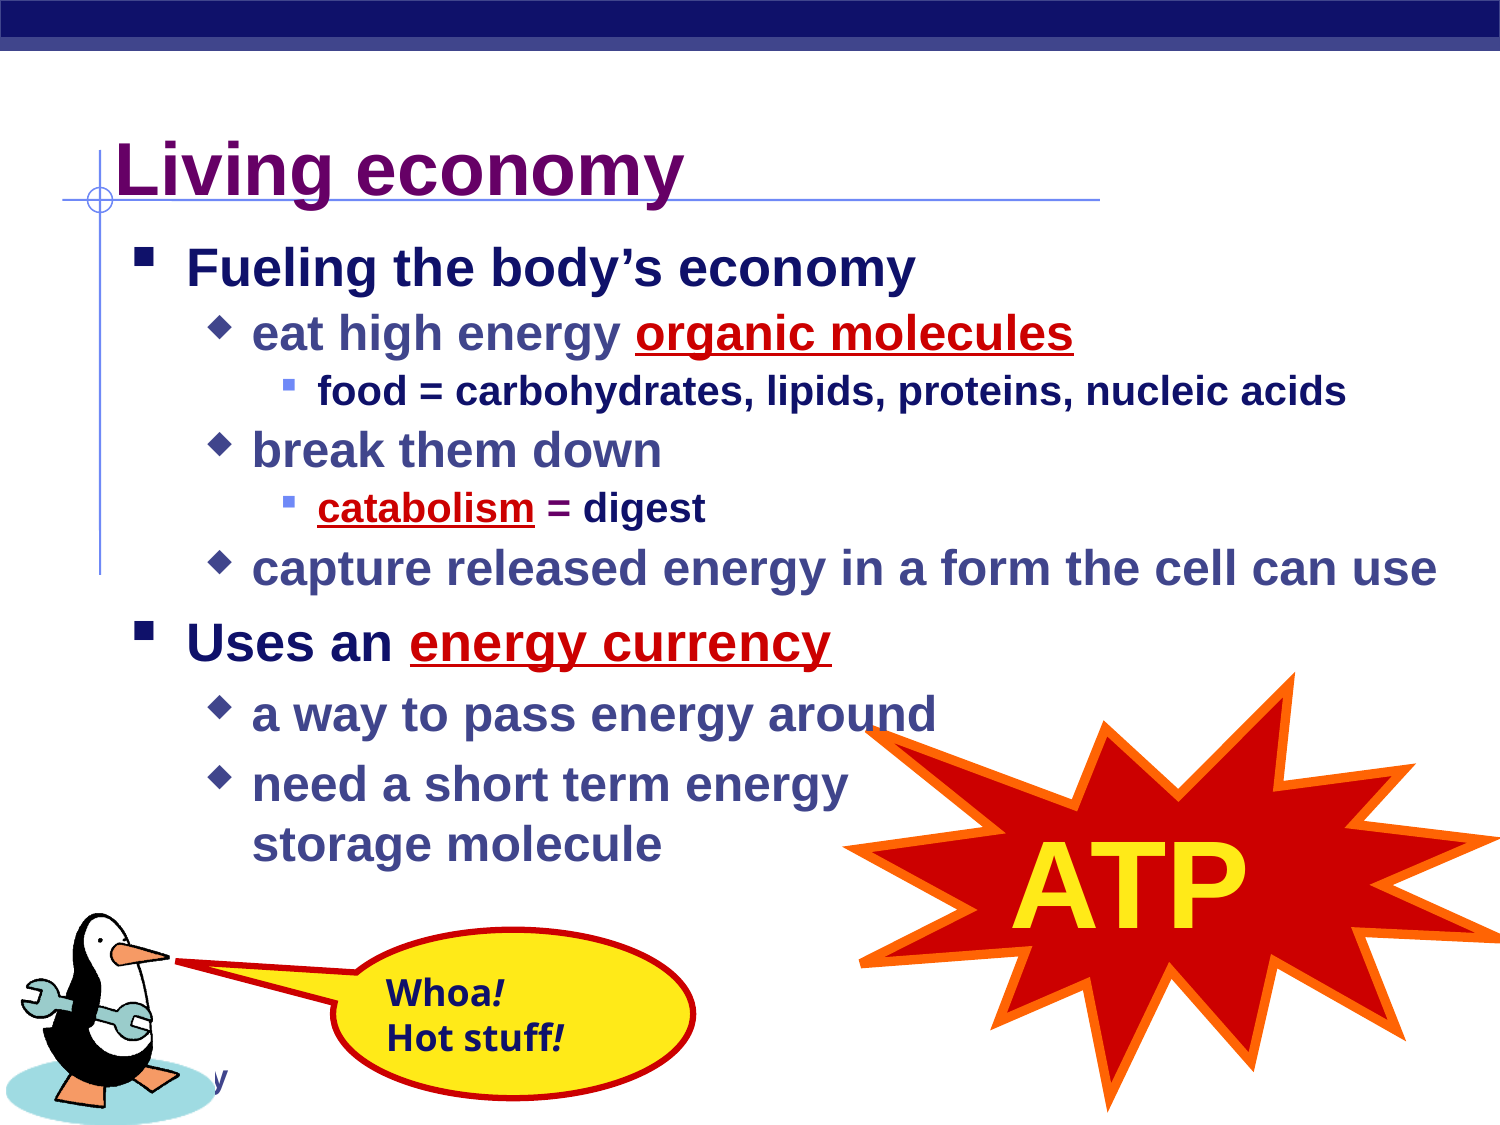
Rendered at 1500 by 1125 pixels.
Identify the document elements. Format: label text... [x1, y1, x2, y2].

text_box ATP [860, 948, 1398, 1098]
text_box Whoa! Hot stuff! [219, 929, 694, 1099]
title Living economy [99, 112, 1375, 238]
list Fueling the body’s economy eat high energy organic molecules food = carbohydrates, lipids, proteins, nucleic acids break them down catabolism = digest capture released energy in a form the cell can use Uses an energy currency a way to pass energy around need a short term energy storage molecule [114, 224, 1475, 948]
text_box ATP [1475, 838, 1485, 845]
picture [4, 912, 215, 1125]
text_box ATP [1475, 927, 1500, 939]
